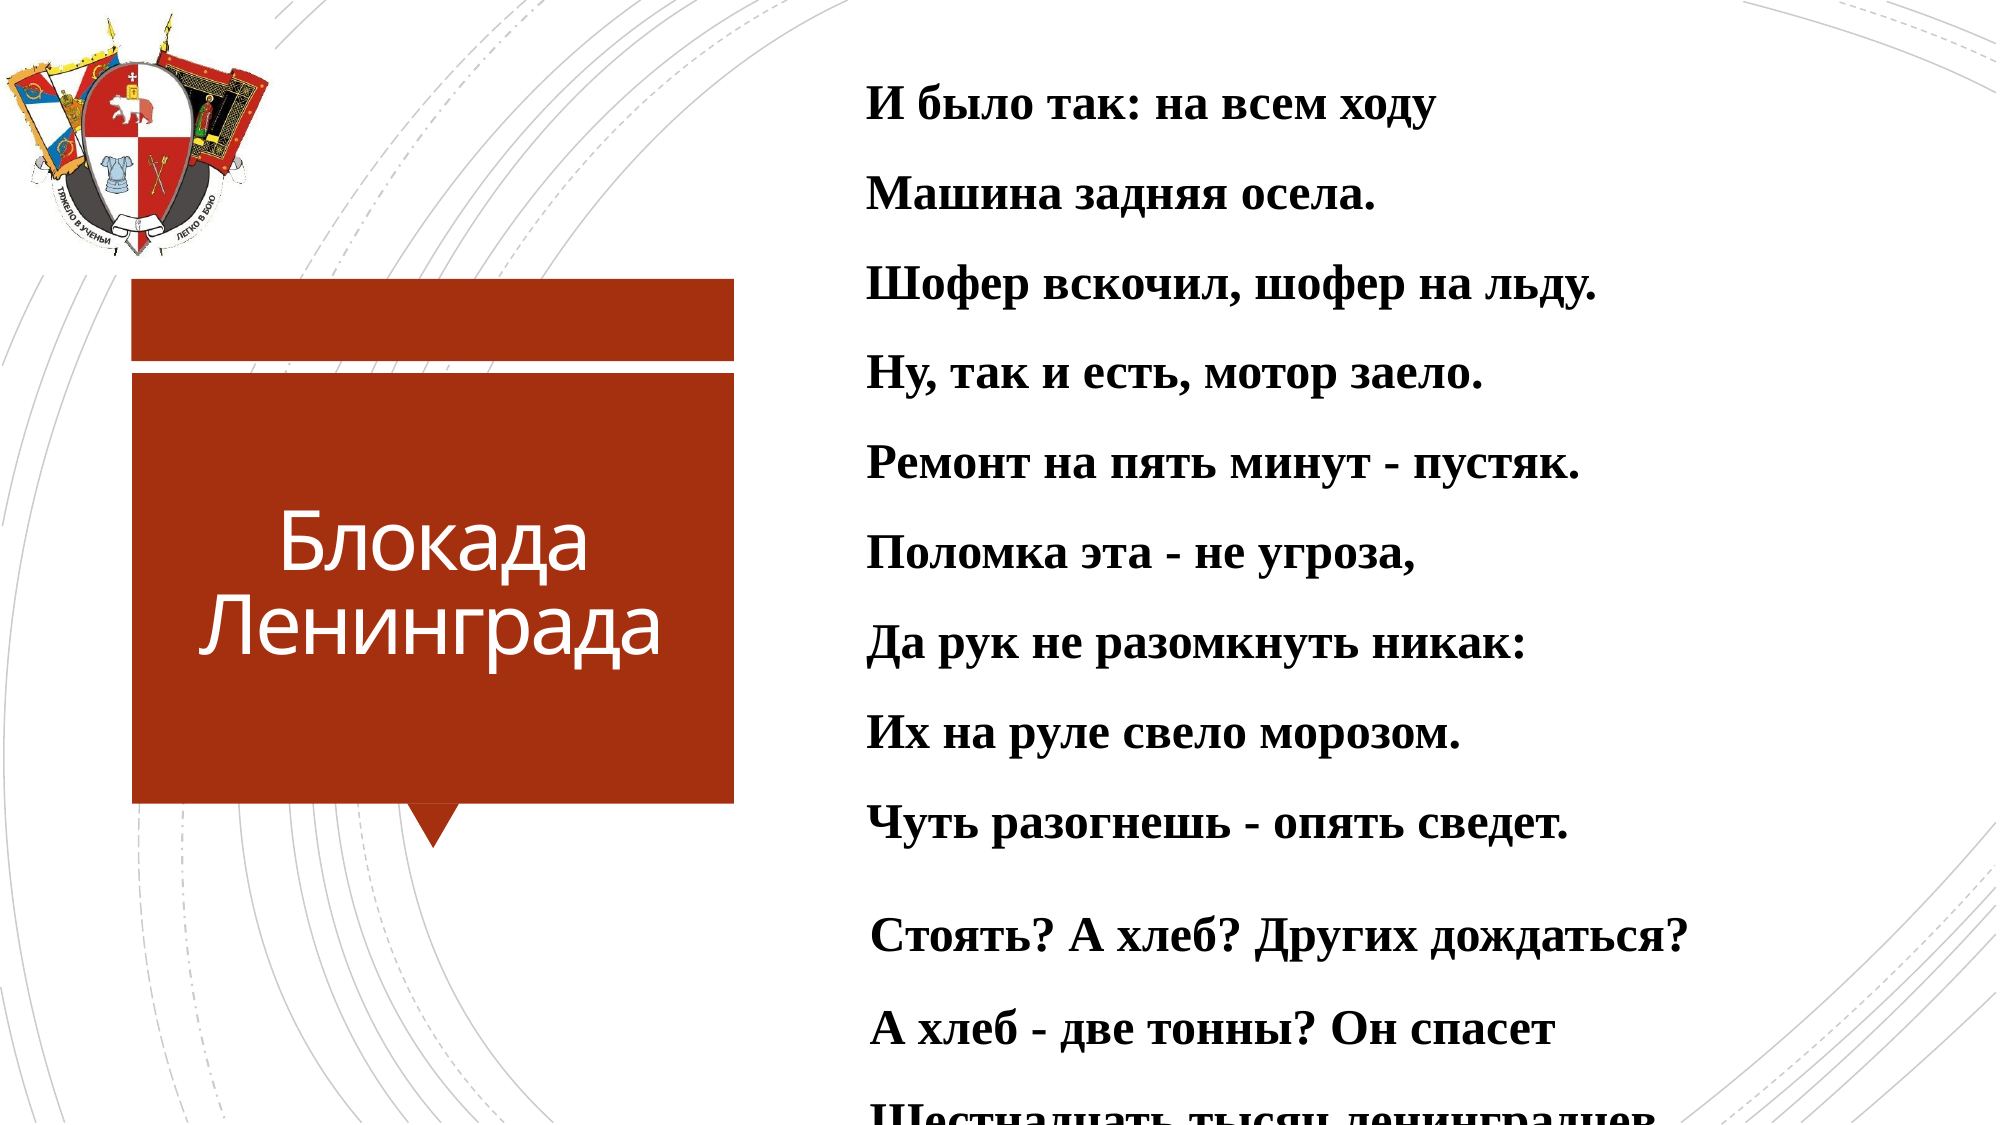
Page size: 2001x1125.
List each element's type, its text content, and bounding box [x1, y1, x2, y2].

title Блокада Ленинграда [145, 385, 720, 789]
picture [0, 0, 275, 275]
list И было так: на всем ходу Машина задняя осела. Шофер вскочил, шофер на льду. Ну, так и есть, мотор заело. Ремонт на пять минут - пустяк. Поломка эта - не угроза, Да рук не разомкнуть никак: Их на руле свело морозом. Чуть разогнешь - опять сведет. Стоять? А хлеб? Других дождаться? А хлеб - две тонны? Он спасет Шестнадцать тысяч ленинградцев. [792, 53, 1910, 1125]
